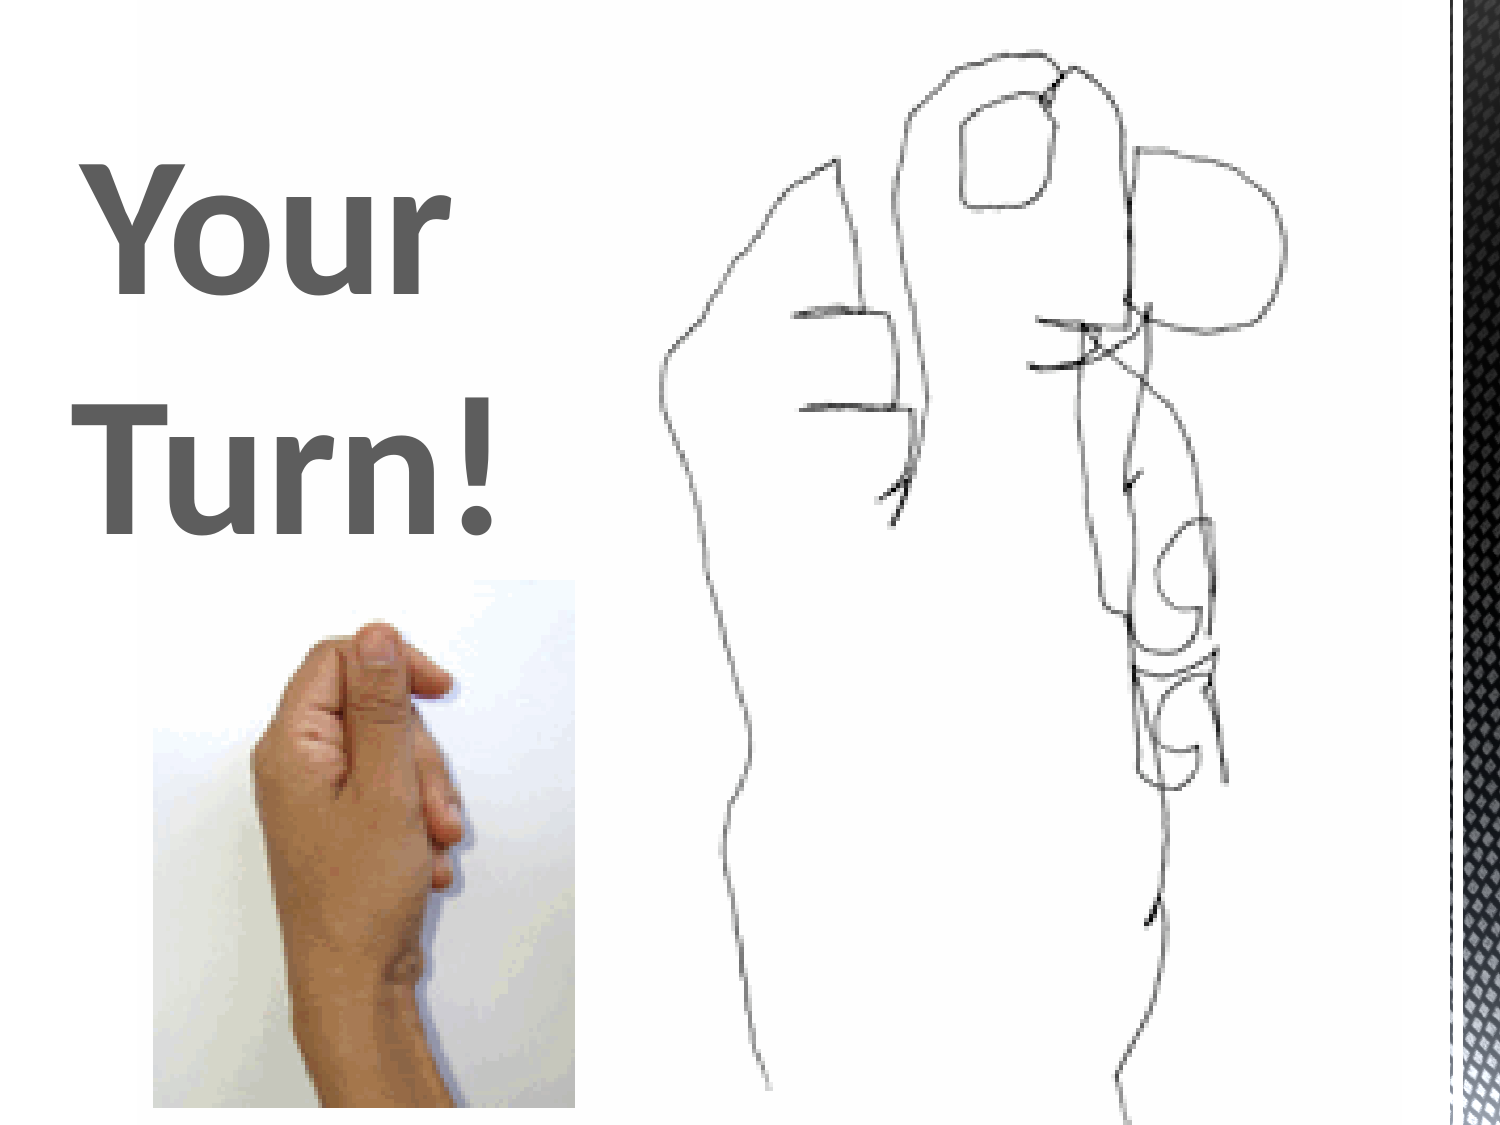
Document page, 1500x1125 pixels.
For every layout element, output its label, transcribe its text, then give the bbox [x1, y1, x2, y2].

picture [137, 0, 1402, 1125]
text_box Your Turn! [55, 87, 132, 583]
picture [1447, 0, 1500, 1125]
